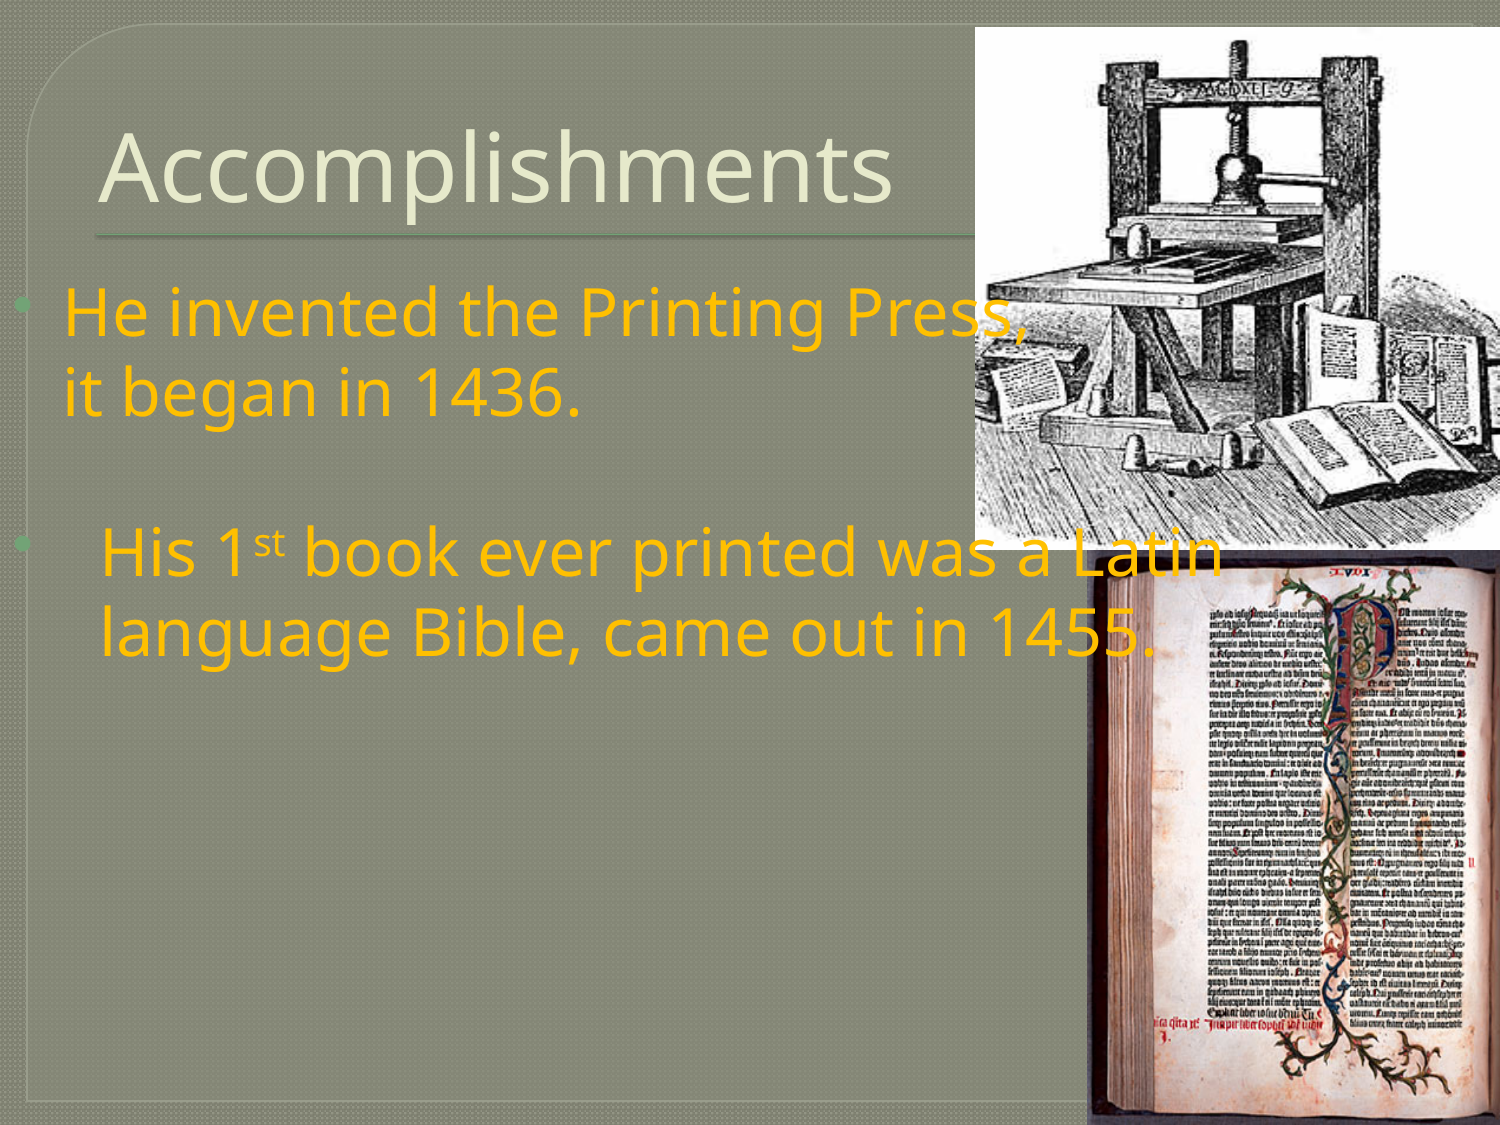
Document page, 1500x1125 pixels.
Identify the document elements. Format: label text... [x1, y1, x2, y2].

list He invented the Printing Press, it began in 1436. His 1st book ever printed was a Latin language Bible, came out in 1455. [0, 262, 1080, 1005]
title Accomplishments [75, 41, 967, 230]
picture [974, 27, 1500, 1125]
